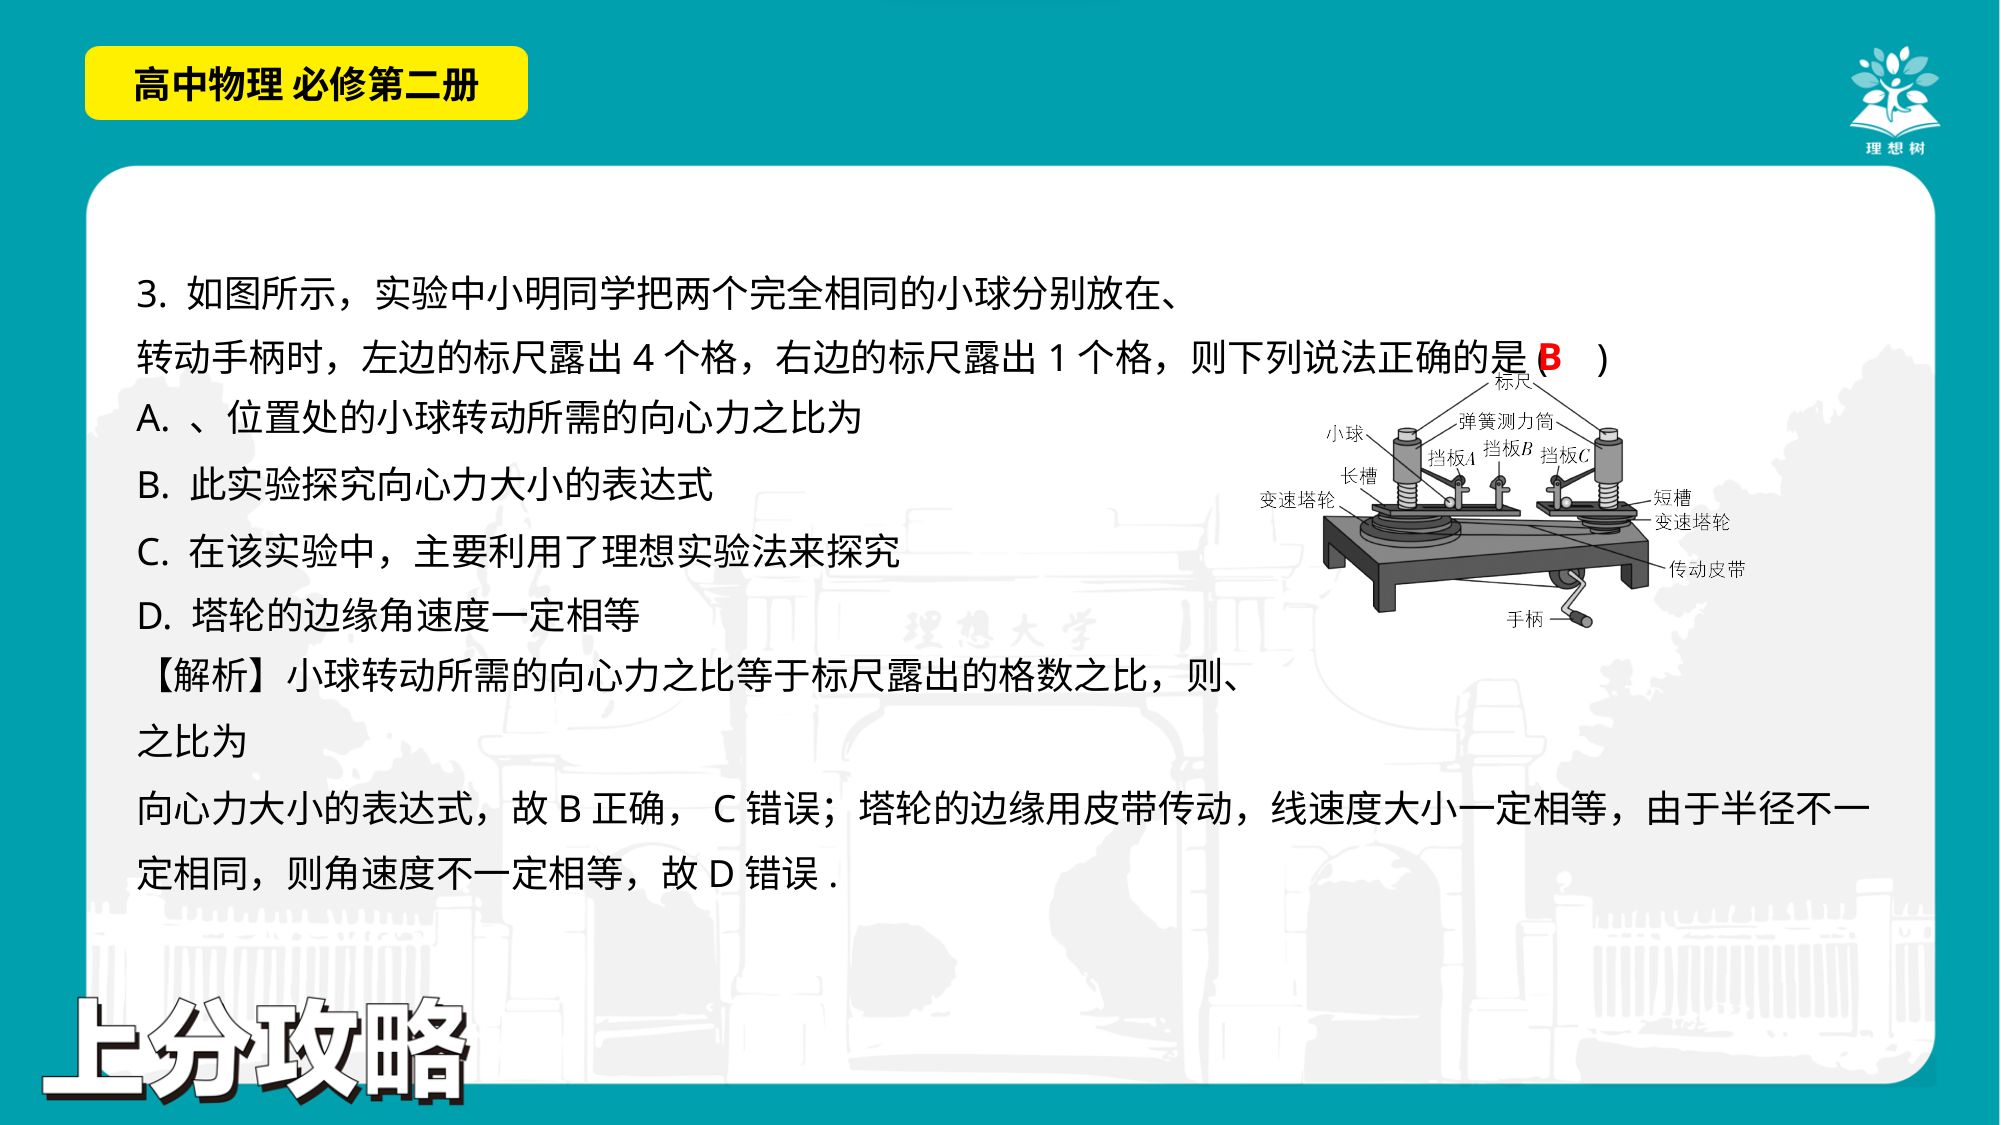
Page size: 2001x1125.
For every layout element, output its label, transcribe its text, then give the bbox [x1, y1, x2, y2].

text_box B [1522, 313, 1578, 371]
picture [0, 0, 2000, 1125]
